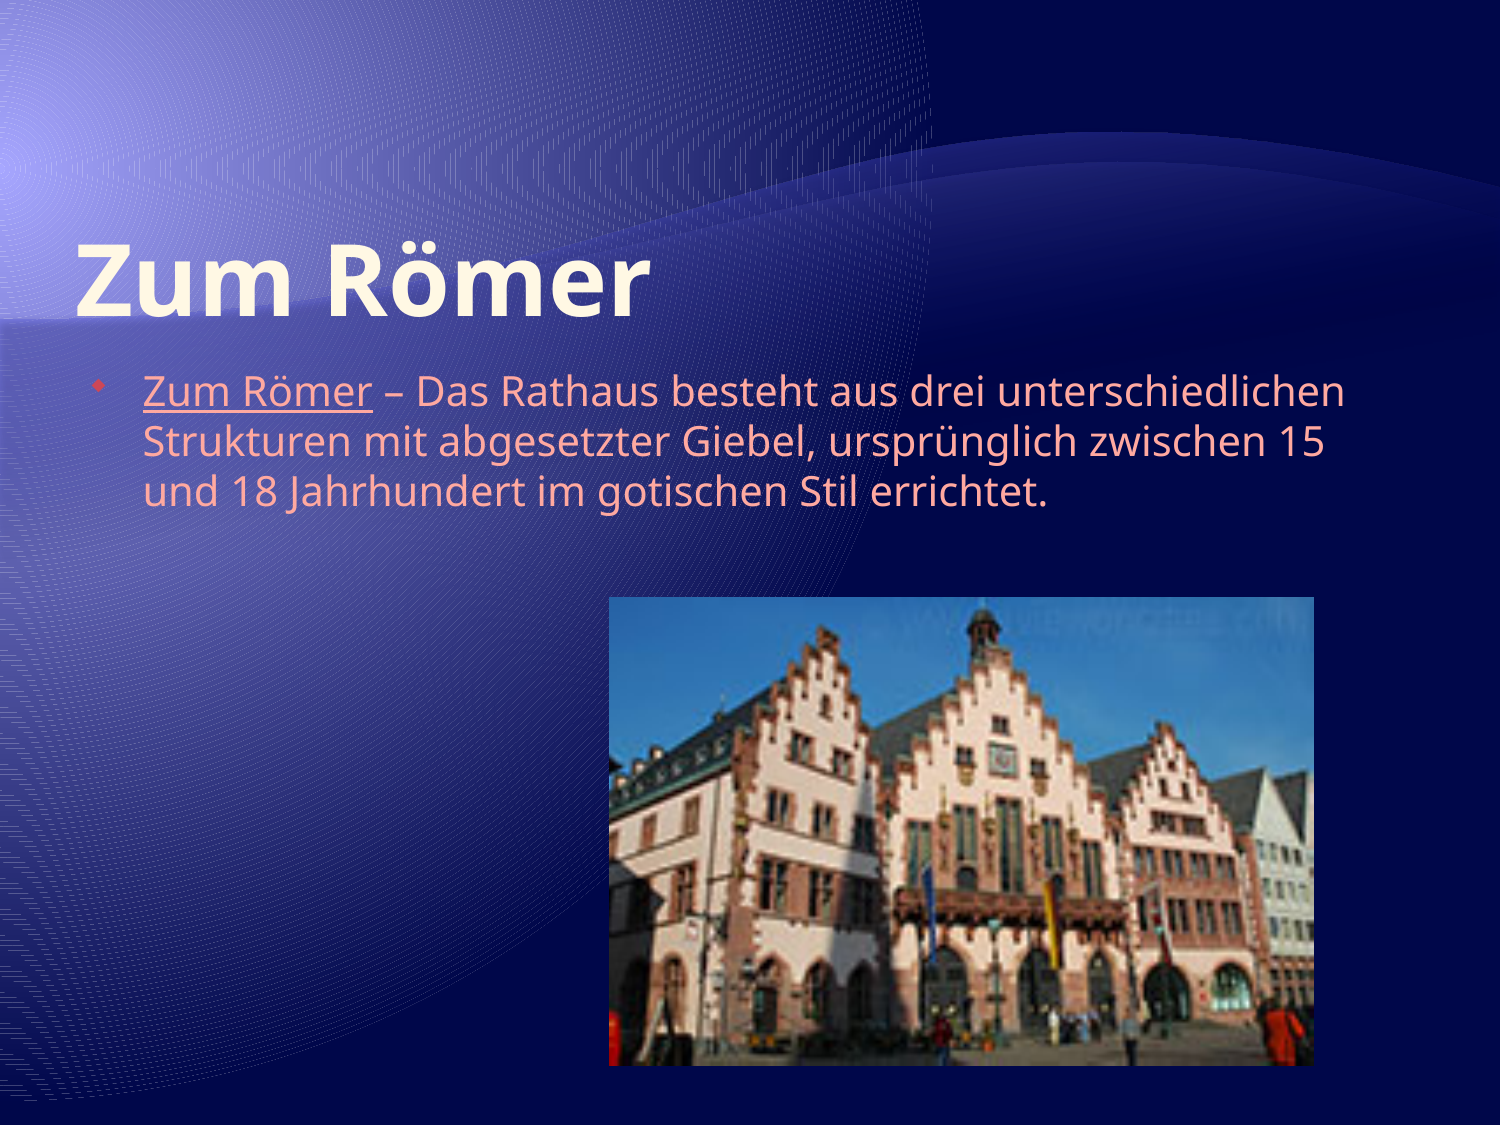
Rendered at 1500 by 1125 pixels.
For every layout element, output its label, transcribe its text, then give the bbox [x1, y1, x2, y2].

title Zum Römer [75, 87, 1425, 338]
picture [609, 597, 1314, 1067]
list Zum Römer – Das Rathaus besteht aus drei unterschiedlichen Strukturen mit abgesetzter Giebel, ursprünglich zwischen 15 und 18 Jahrhundert im gotischen Stil errichtet. [75, 357, 1425, 1033]
